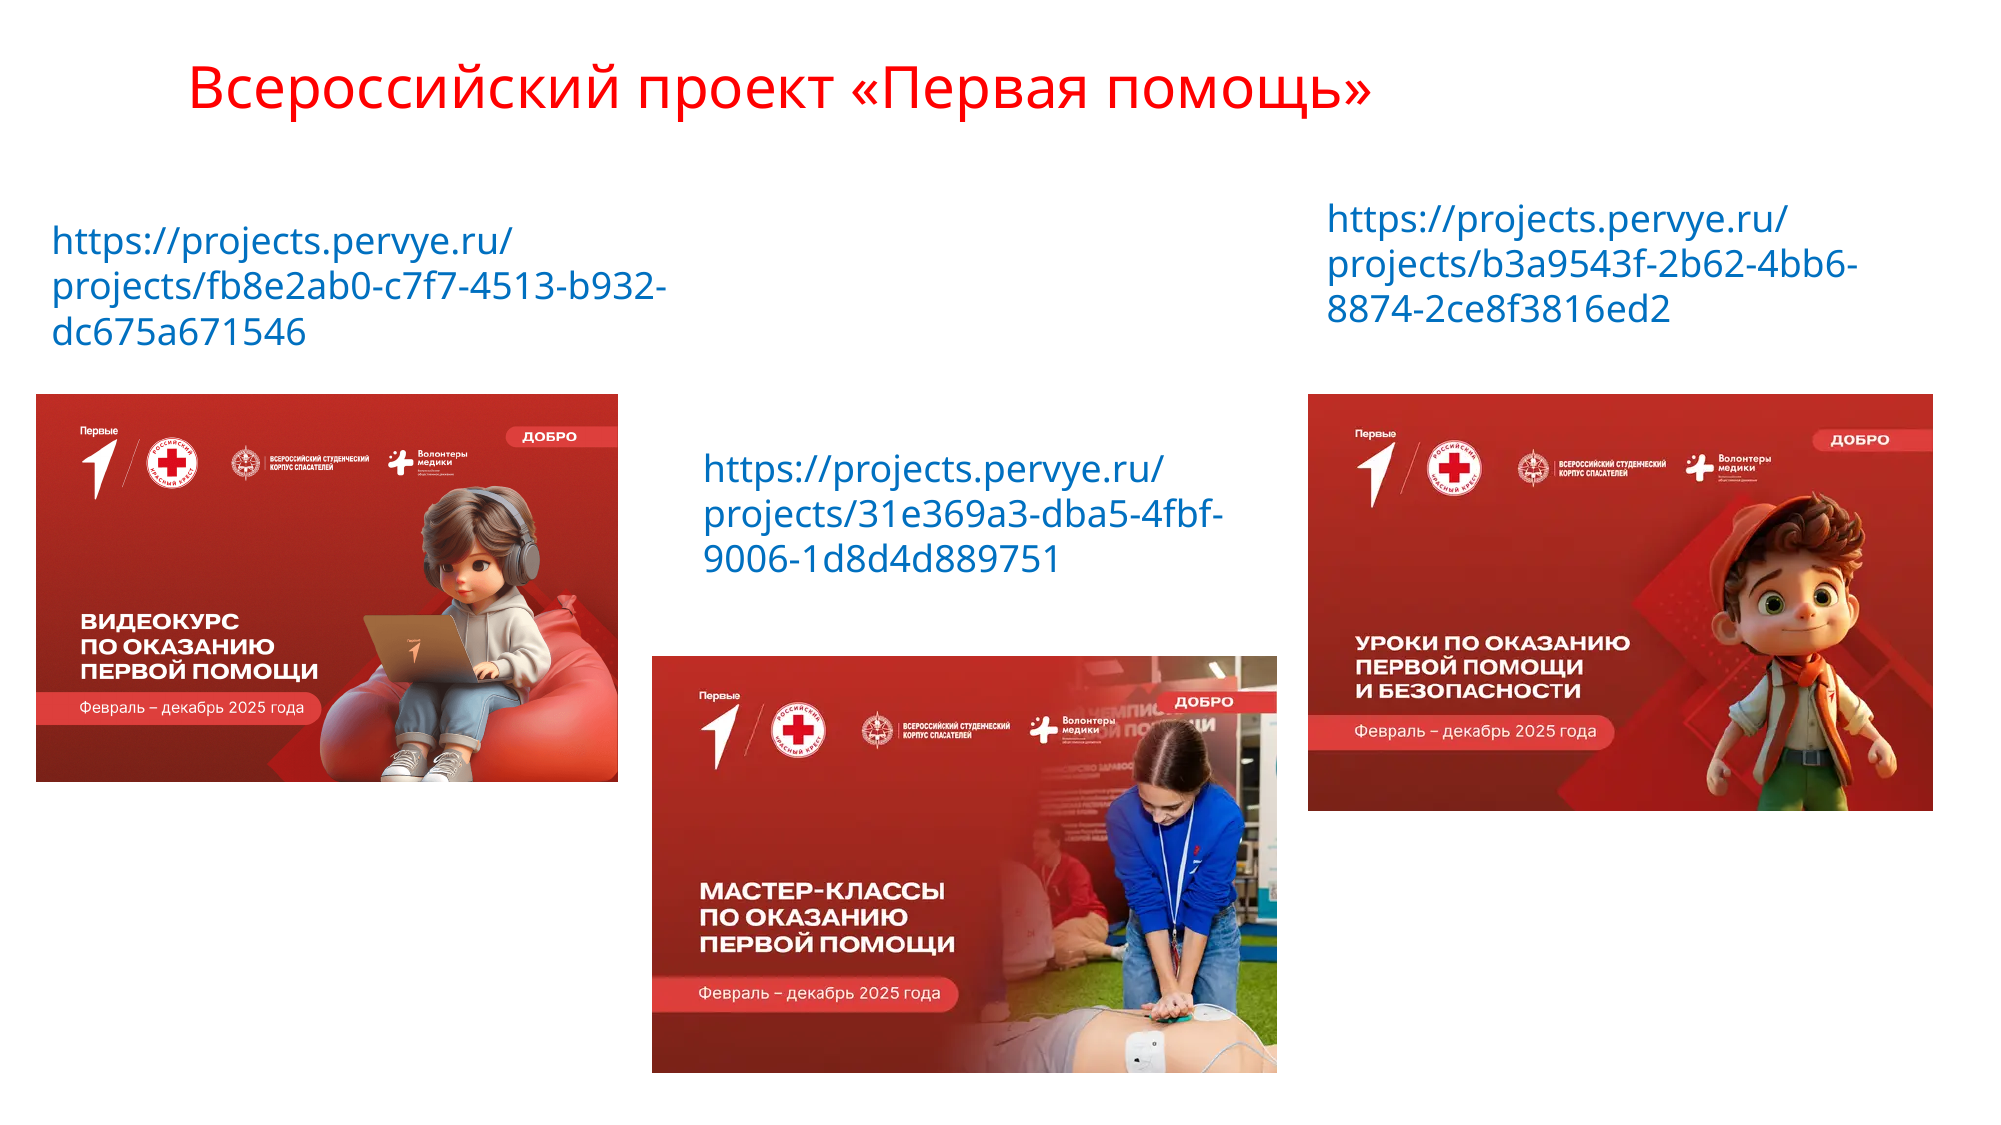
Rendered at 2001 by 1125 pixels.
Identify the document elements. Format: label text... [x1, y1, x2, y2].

text_box https://projects.pervye.ru/projects/31e369a3-dba5-4fbf-9006-1d8d4d889751 [688, 437, 1277, 588]
text_box https://projects.pervye.ru/projects/fb8e2ab0-c7f7-4513-b932-dc675a671546 [36, 210, 688, 360]
picture [36, 394, 618, 783]
text_box https://projects.pervye.ru/projects/b3a9543f-2b62-4bb6-8874-2ce8f3816ed2 [1311, 187, 1936, 338]
picture [652, 656, 1277, 1074]
list Всероссийский проект «Первая помощь» [187, 50, 1725, 121]
picture [1308, 394, 1933, 811]
